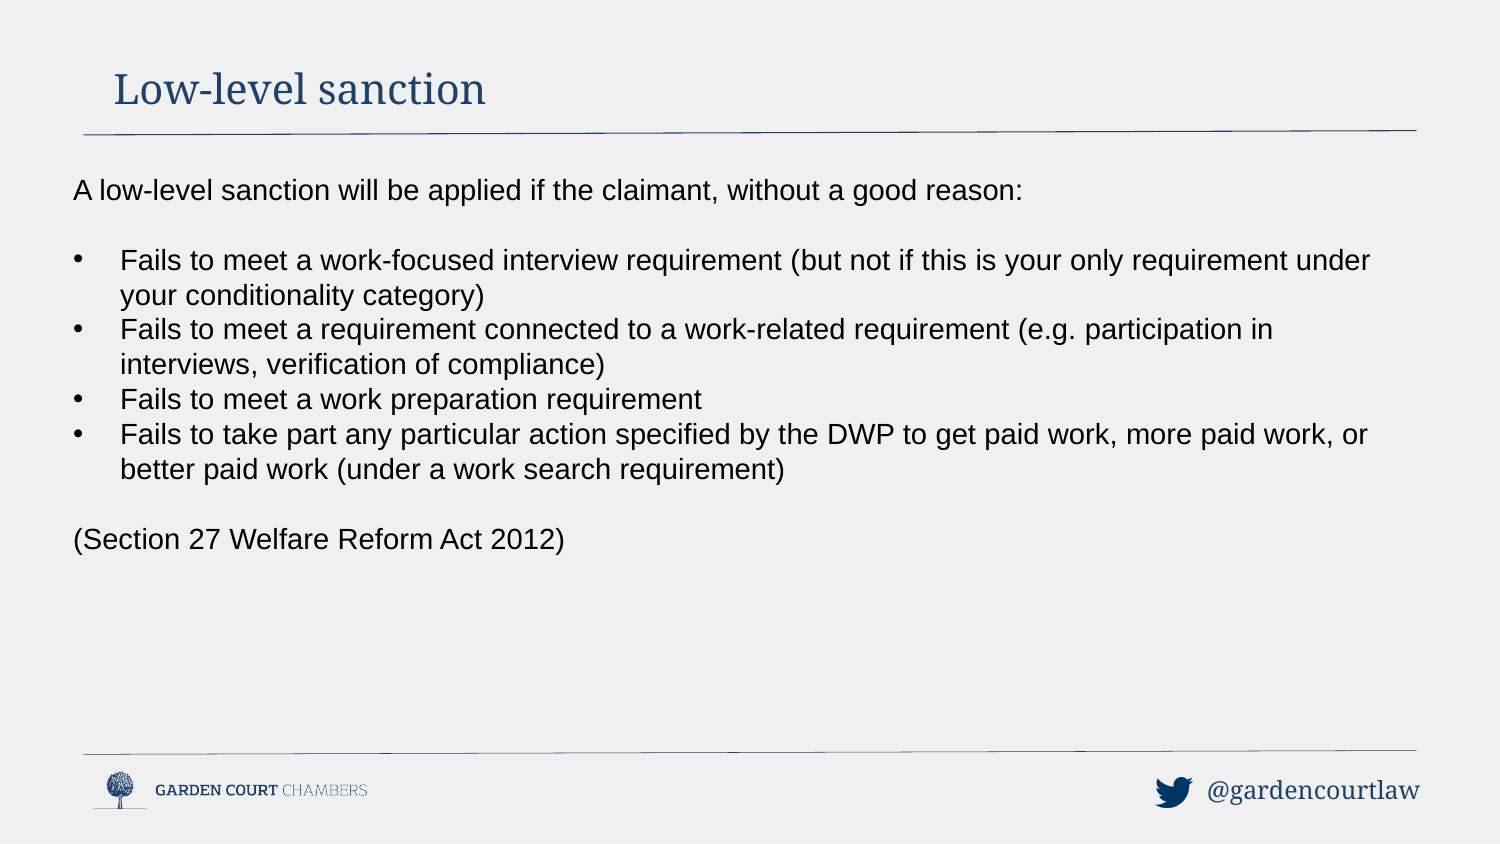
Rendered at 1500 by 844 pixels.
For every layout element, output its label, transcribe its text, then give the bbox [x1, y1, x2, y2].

picture [93, 771, 367, 809]
picture [1155, 777, 1193, 808]
text_box A low-level sanction will be applied if the claimant, without a good reason: Fails to meet a work-focused interview requirement (but not if this is your only requirement under your conditionality category) Fails to meet a requirement connected to a work-related requirement (e.g. participation in interviews, verification of compliance) Fails to meet a work preparation requirement Fails to take part any particular action specified by the DWP to get paid work, more paid work, or better paid work (under a work search requirement) (Section 27 Welfare Reform Act 2012) [58, 163, 1433, 563]
list Low-level sanction [98, 61, 957, 111]
